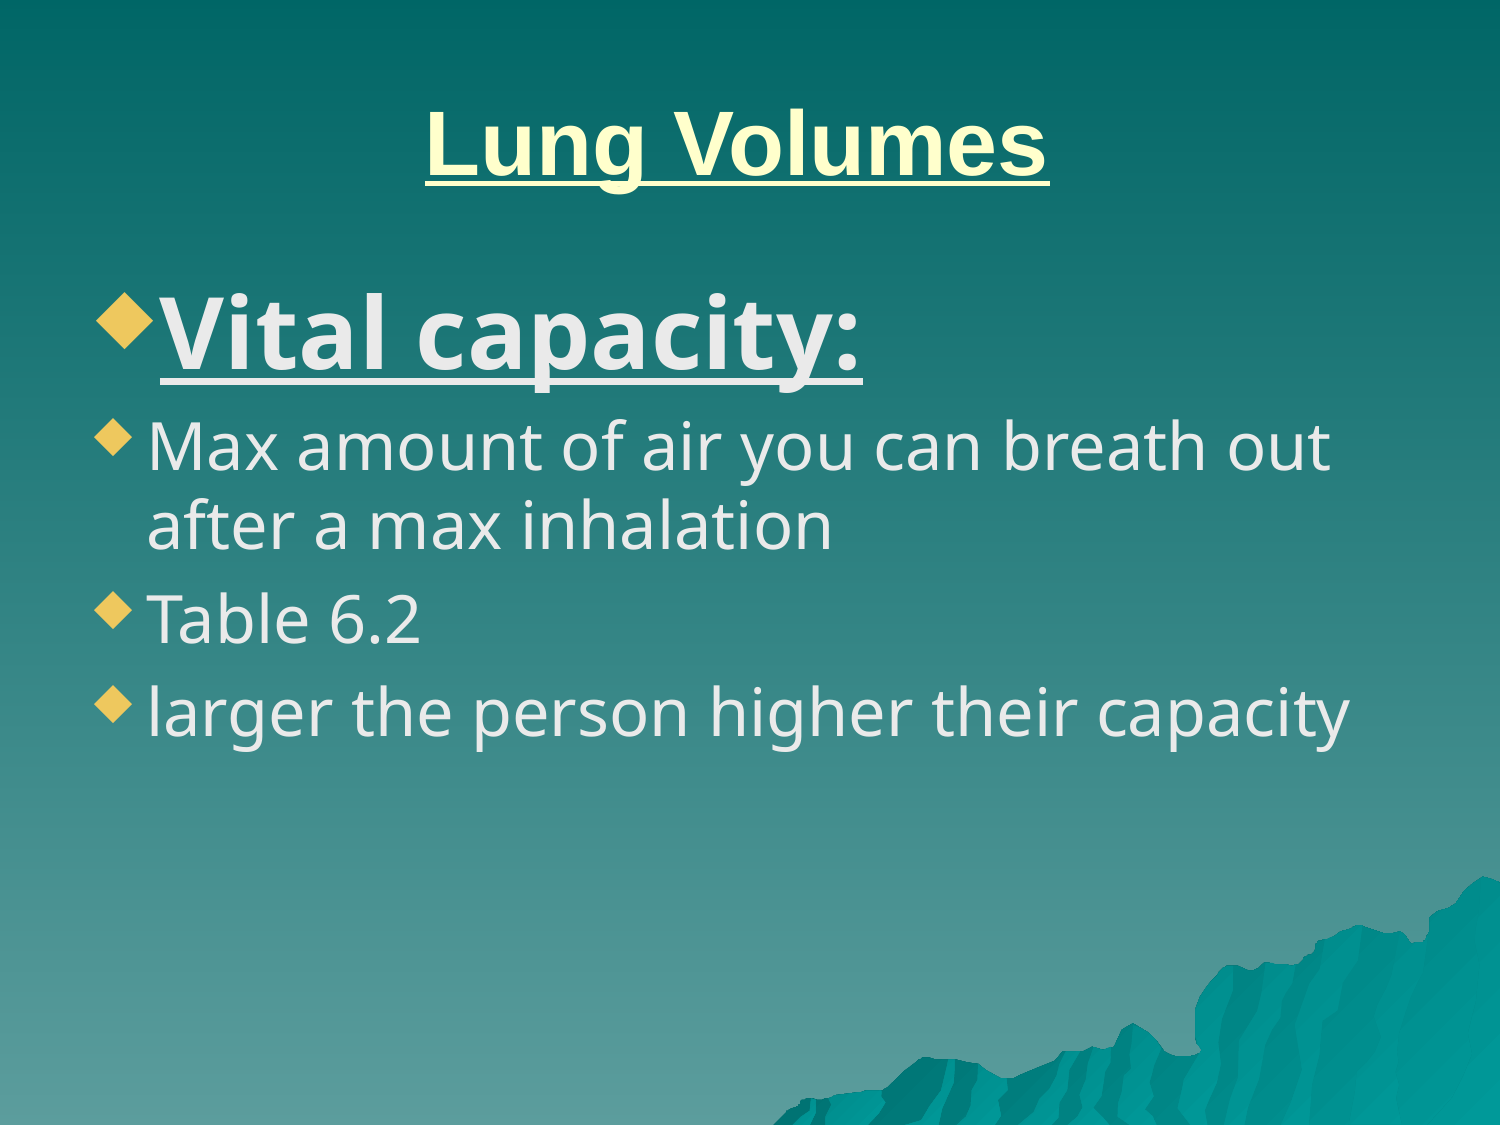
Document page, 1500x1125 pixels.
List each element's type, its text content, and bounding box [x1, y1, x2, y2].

list Vital capacity: Max amount of air you can breath out after a max inhalation Table 6.2 larger the person higher their capacity [74, 262, 1426, 1006]
title Lung Volumes [74, 45, 1426, 233]
